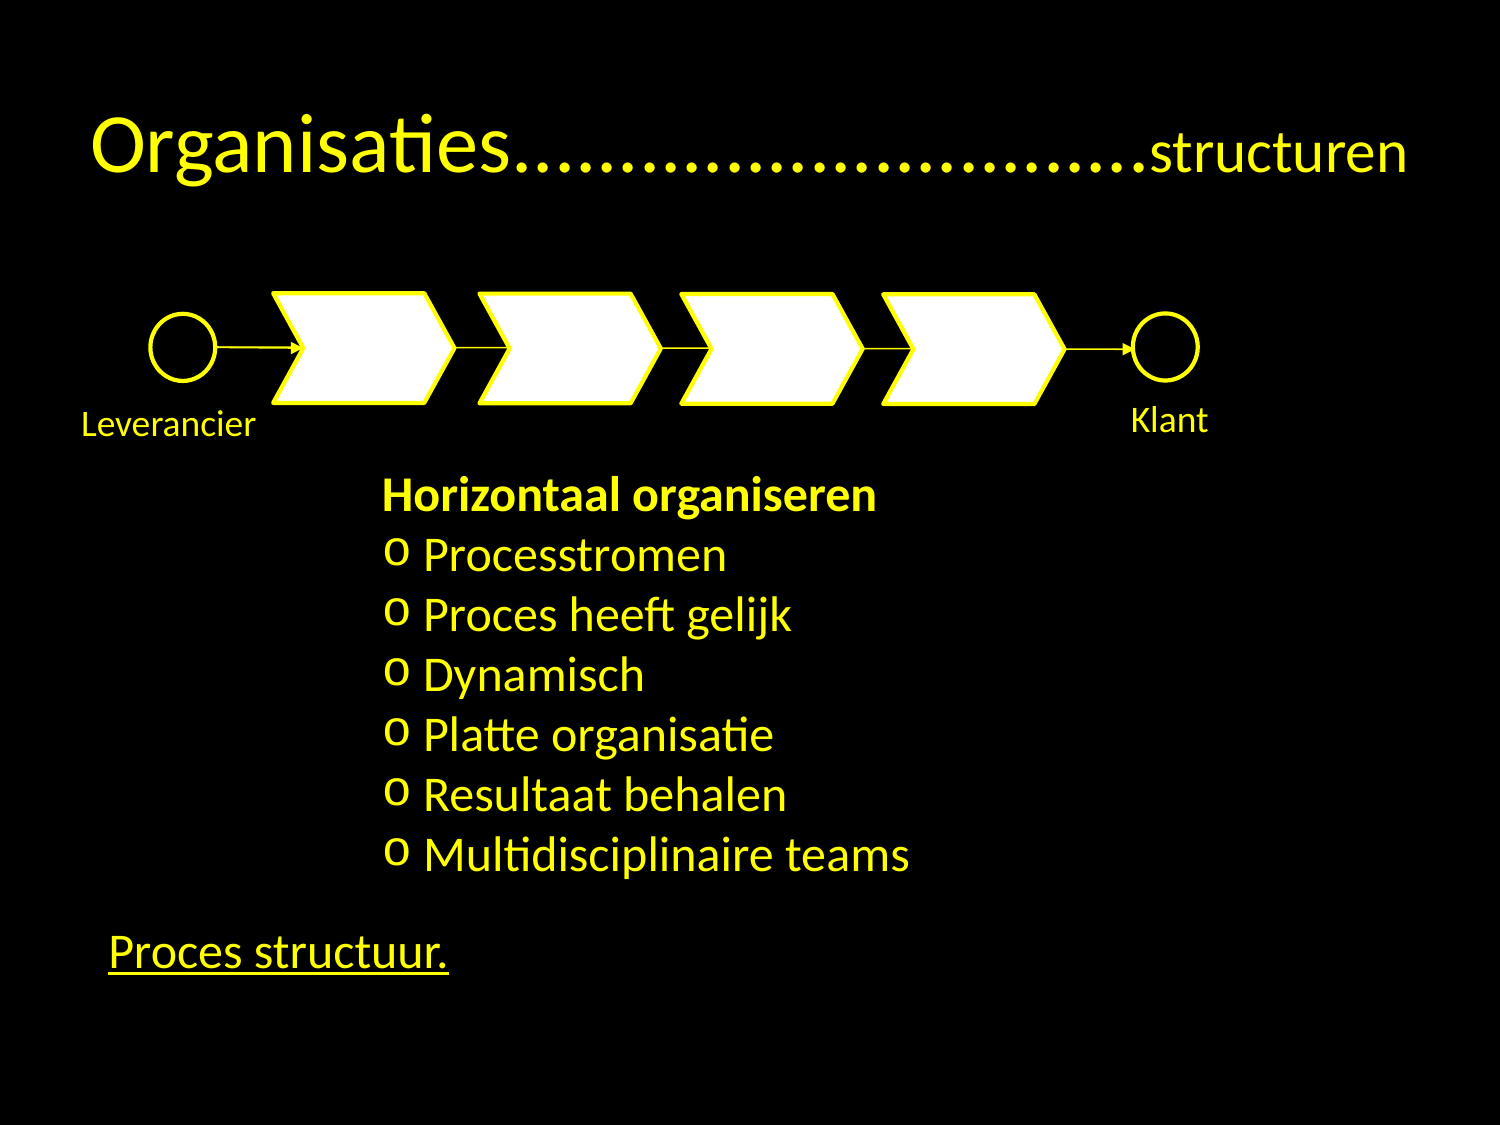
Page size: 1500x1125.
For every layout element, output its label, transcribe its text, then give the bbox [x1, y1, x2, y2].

text_box Leverancier [66, 391, 272, 452]
text_box Horizontaal organiseren Processtromen Proces heeft gelijk Dynamisch Platte organisatie Resultaat behalen Multidisciplinaire teams [367, 454, 950, 890]
title Organisaties..............................structuren [75, 45, 1425, 233]
text_box [148, 311, 218, 384]
text_box [1130, 311, 1200, 383]
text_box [272, 293, 1065, 405]
text_box Klant [1116, 387, 1224, 448]
text_box Proces structuur. [93, 911, 465, 1036]
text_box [1069, 346, 1136, 350]
